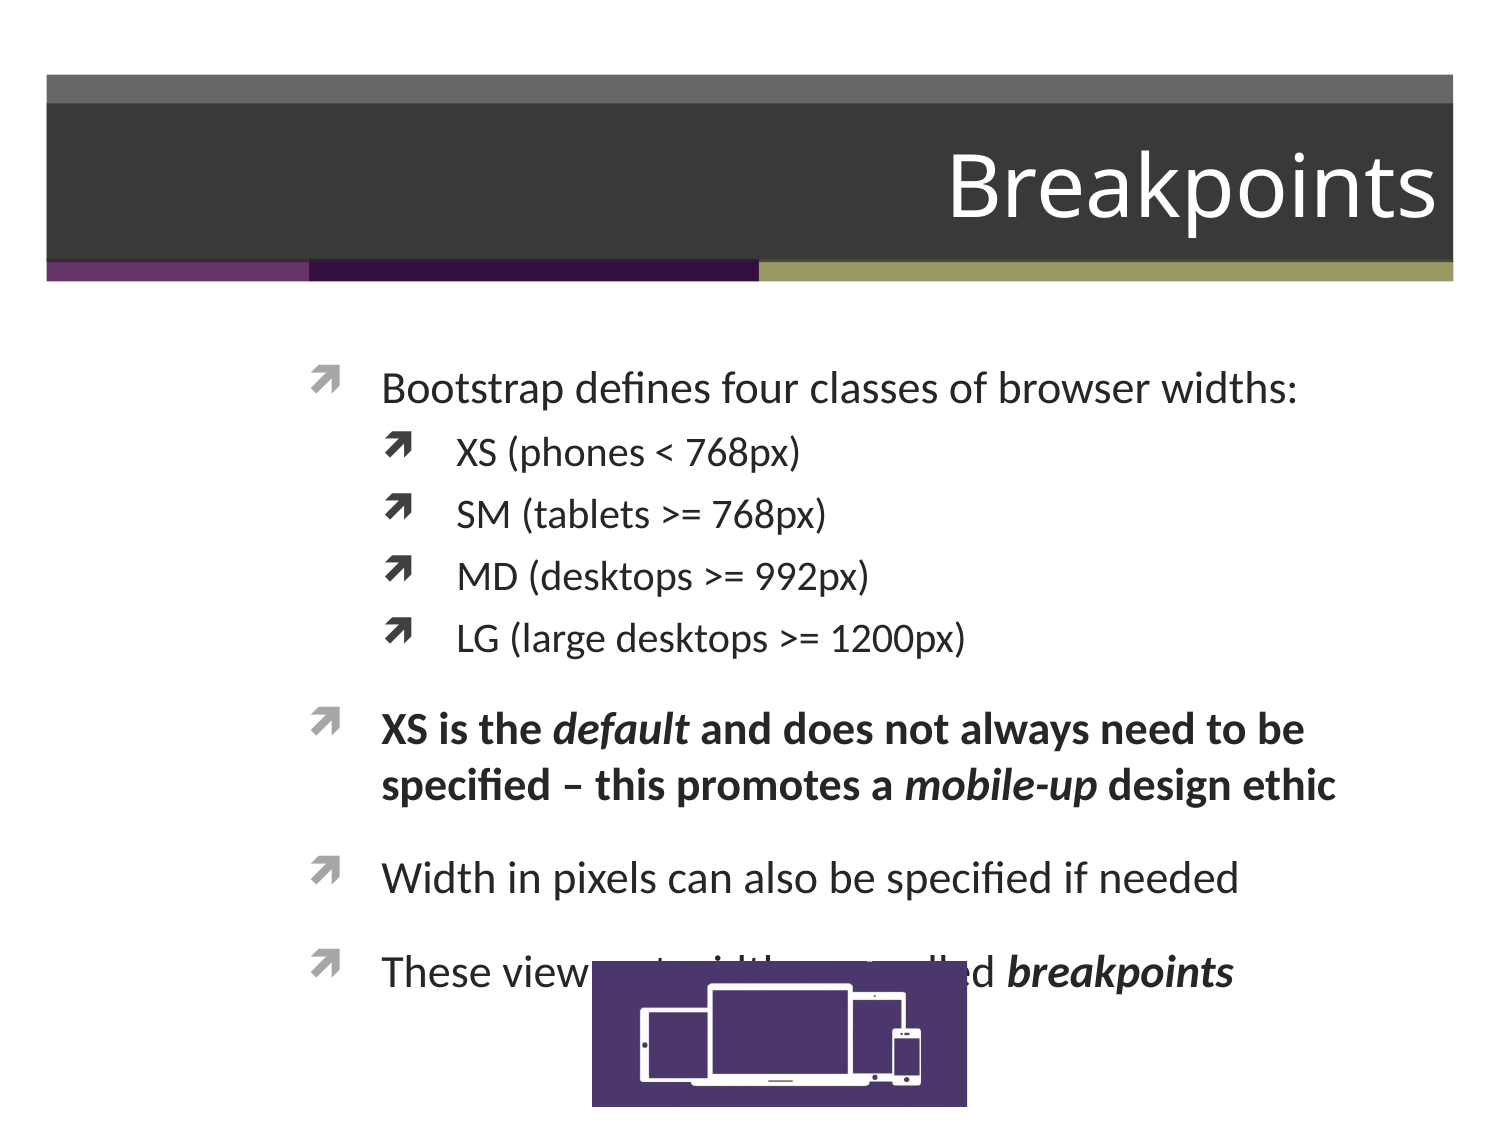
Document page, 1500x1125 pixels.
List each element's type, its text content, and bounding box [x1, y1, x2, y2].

title Breakpoints [46, 103, 1454, 263]
list Bootstrap defines four classes of browser widths: XS (phones < 768px) SM (tablets >= 768px) MD (desktops >= 992px) LG (large desktops >= 1200px) XS is the default and does not always need to be specified – this promotes a mobile-up design ethic Width in pixels can also be specified if needed These viewport widths are called breakpoints [292, 350, 1454, 1005]
picture [591, 961, 968, 1108]
